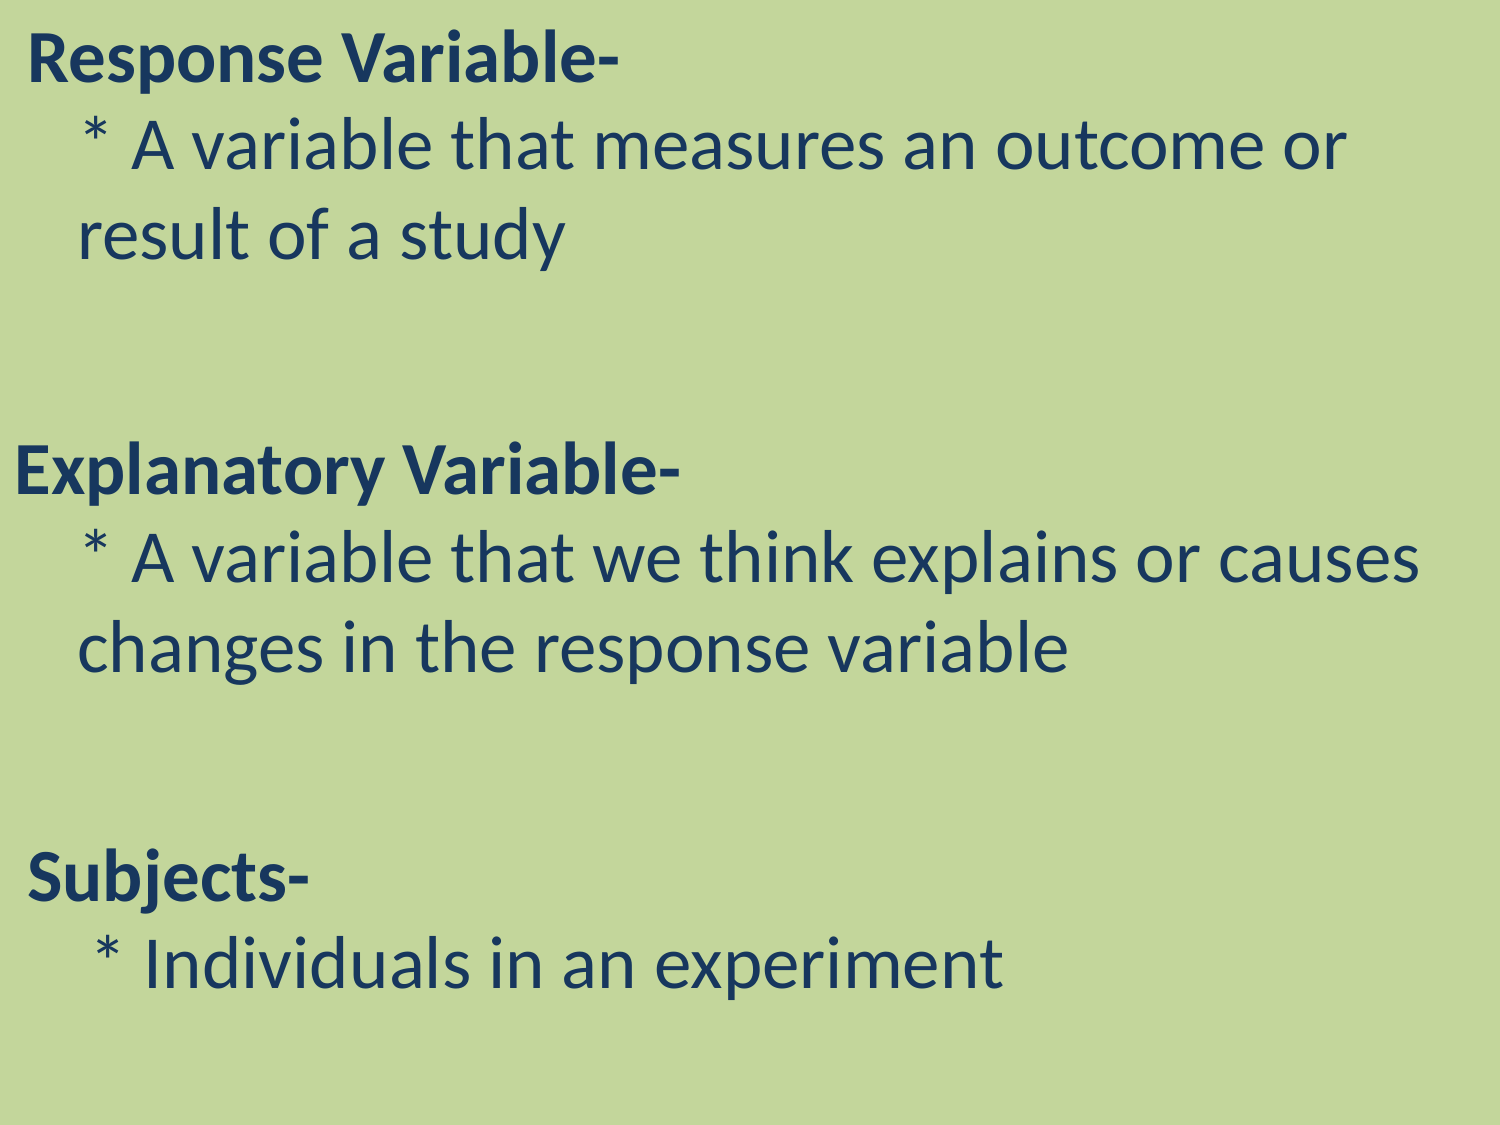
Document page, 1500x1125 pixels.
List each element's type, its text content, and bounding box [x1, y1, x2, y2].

text_box Response Variable- [12, 0, 1500, 105]
text_box Explanatory Variable- [0, 412, 1375, 518]
text_box * A variable that we think explains or causes changes in the response variable [62, 499, 1500, 695]
text_box * A variable that measures an outcome or result of a study [62, 87, 1500, 283]
text_box Subjects- [12, 818, 1388, 924]
text_box * Individuals in an experiment [74, 906, 1500, 1012]
